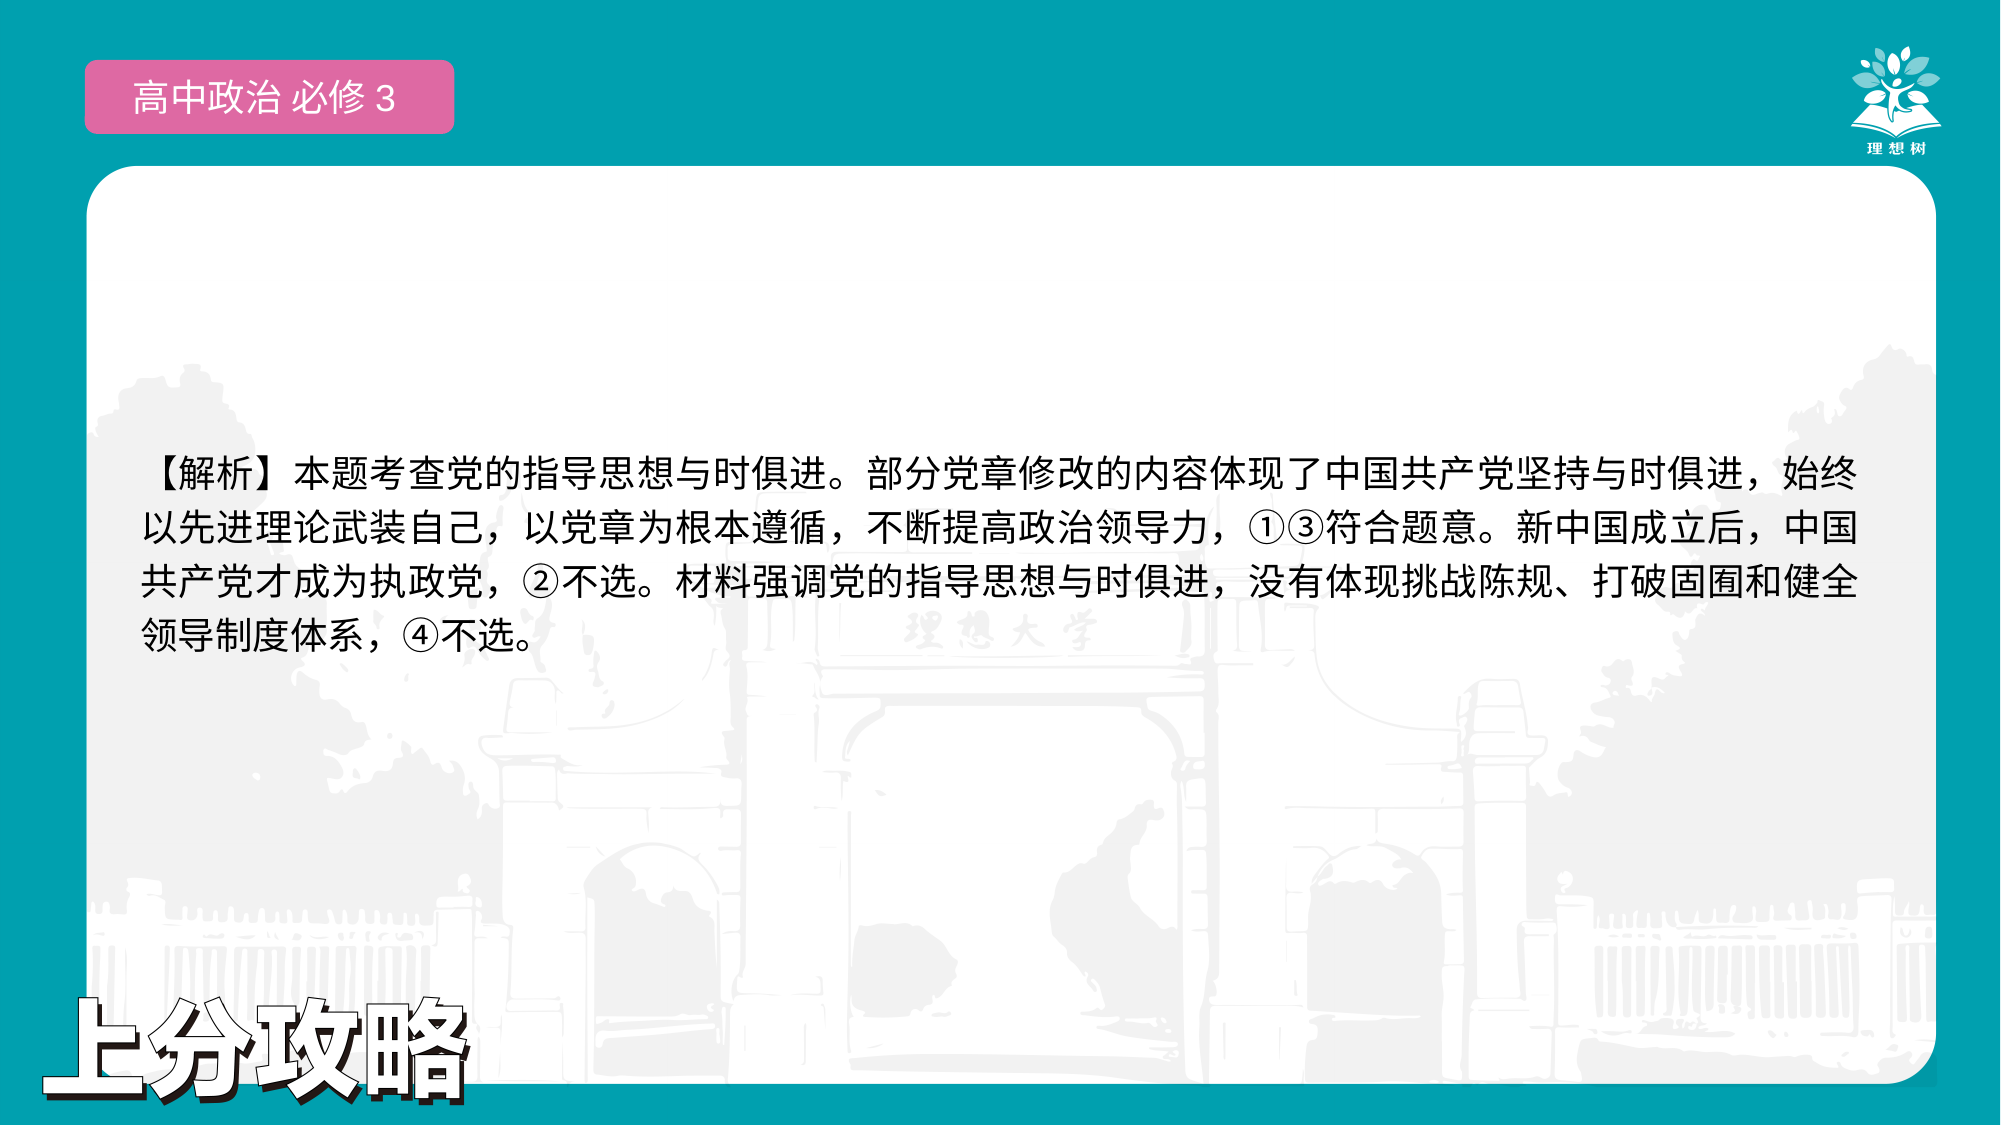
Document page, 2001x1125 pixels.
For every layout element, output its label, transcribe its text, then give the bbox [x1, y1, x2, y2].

picture [0, 0, 2001, 1125]
text_box 【解析】本题考查党的指导思想与时俱进。部分党章修改的内容体现了中国共产党坚持与时俱进，始终以先进理论武装自己，以党章为根本遵循，不断提高政治领导力，①③符合题意。新中国成立后，中国共产党才成为执政党，②不选。材料强调党的指导思想与时俱进，没有体现挑战陈规、打破固囿和健全领导制度体系，④不选。 [125, 433, 1875, 665]
text_box 高中政治 必修3 [83, 58, 456, 135]
